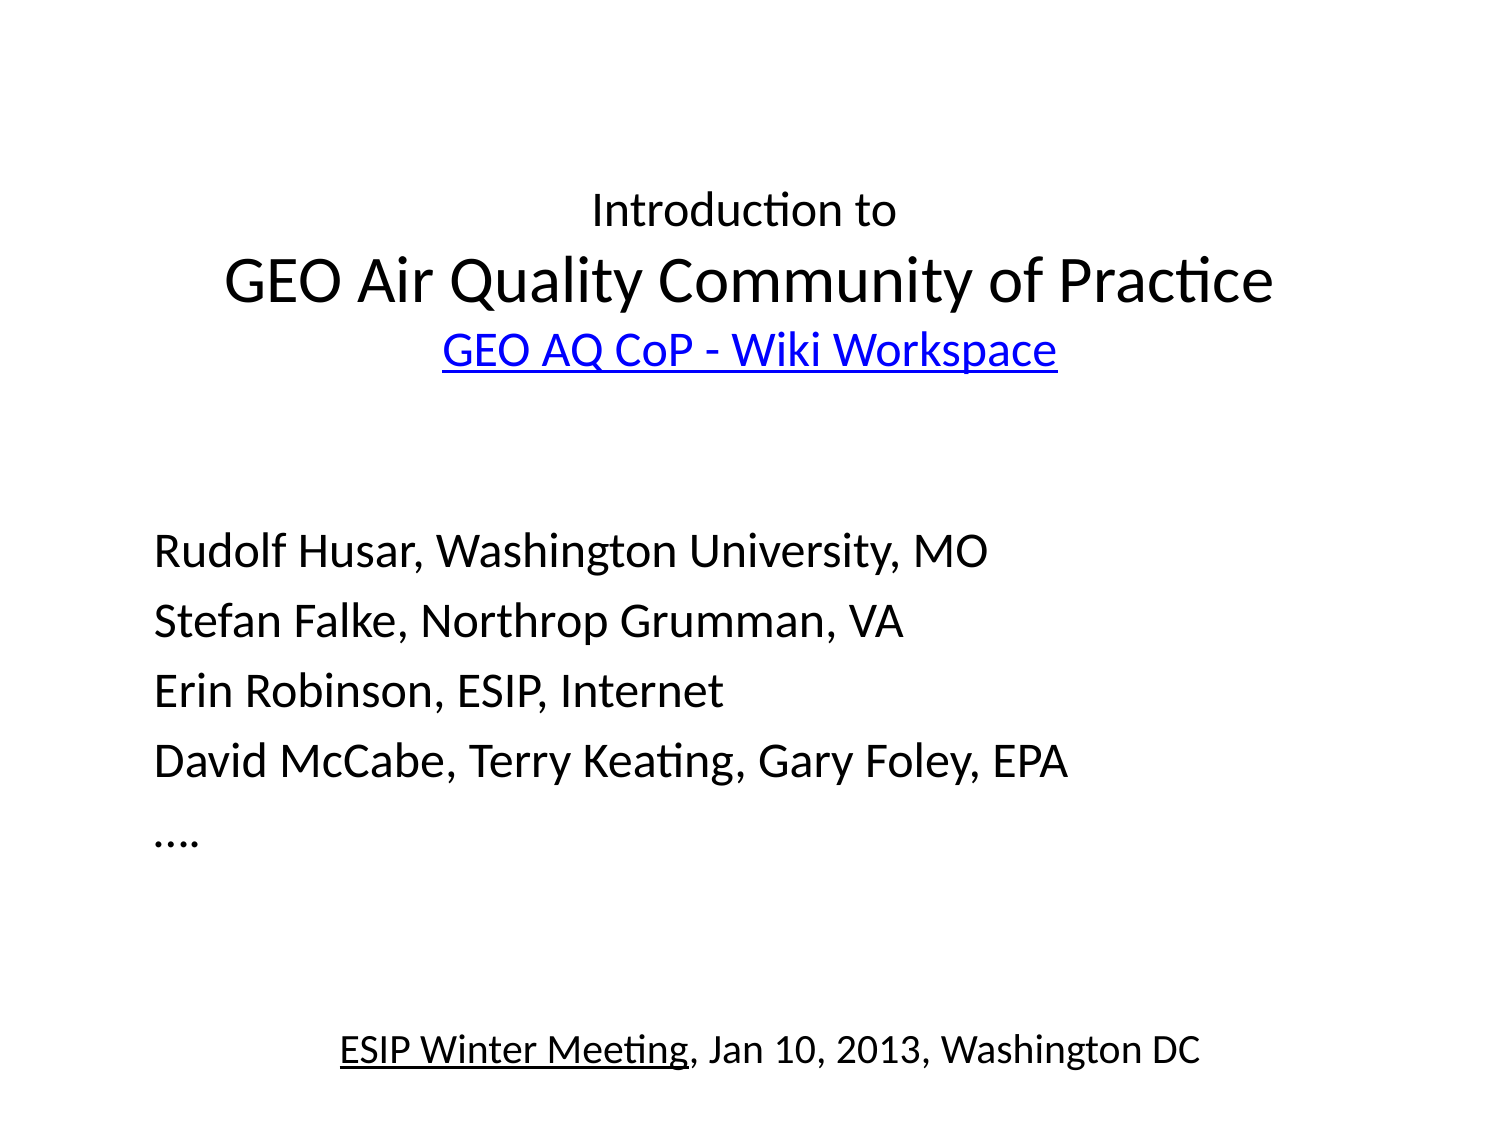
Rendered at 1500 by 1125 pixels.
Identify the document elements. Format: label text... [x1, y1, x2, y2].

text_box ESIP Winter Meeting, Jan 10, 2013, Washington DC [115, 1014, 1425, 1079]
list Rudolf Husar, Washington University, MO Stefan Falke, Northrop Grumman, VA Erin Robinson, ESIP, Internet David McCabe, Terry Keating, Gary Foley, EPA …. [138, 509, 1448, 808]
title Introduction to GEO Air Quality Community of Practice GEO AQ CoP - Wiki Workspace [75, 140, 1425, 412]
